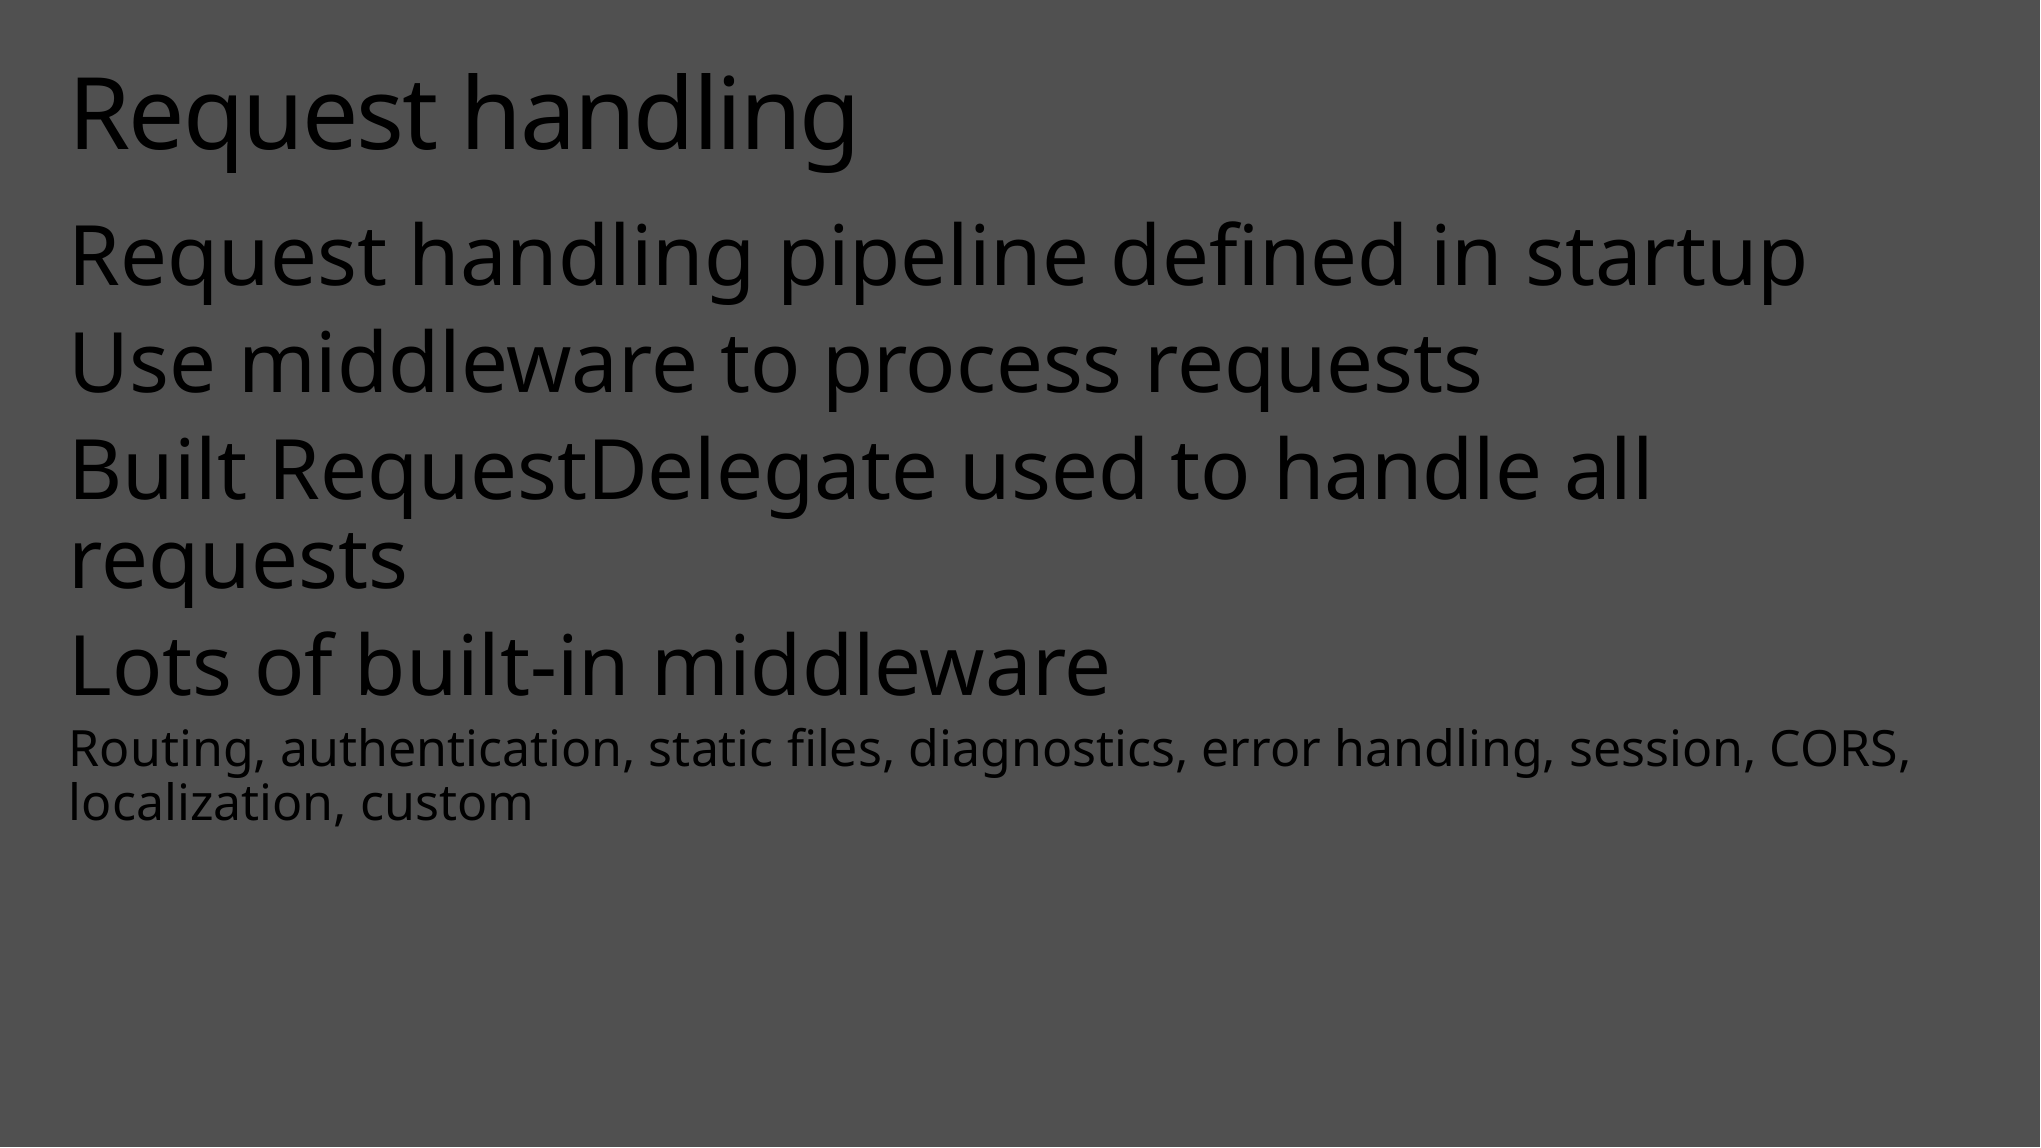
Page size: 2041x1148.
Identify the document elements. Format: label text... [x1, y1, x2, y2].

title Request handling [45, 48, 1996, 198]
list Request handling pipeline defined in startup Use middleware to process requests Built RequestDelegate used to handle all requests Lots of built-in middleware Routing, authentication, static files, diagnostics, error handling, session, CORS, localization, custom [45, 198, 1996, 842]
